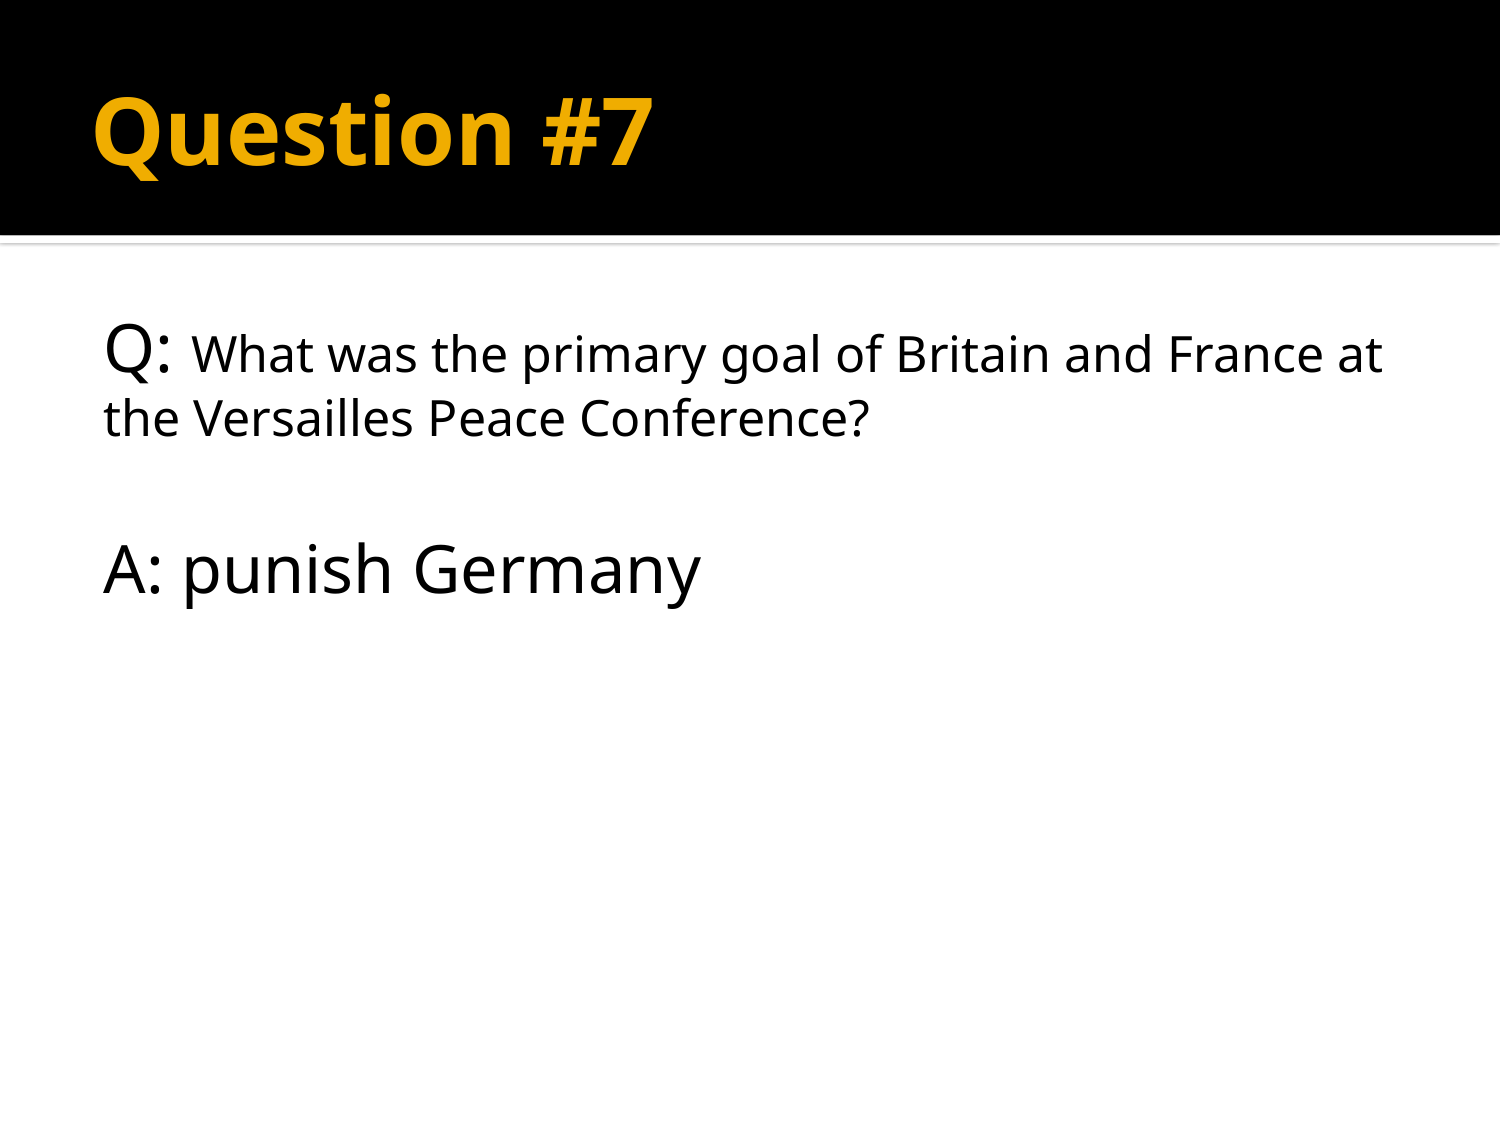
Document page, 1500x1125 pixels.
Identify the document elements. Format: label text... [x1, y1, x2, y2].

list Q: What was the primary goal of Britain and France at the Versailles Peace Conference? A: punish Germany [75, 291, 1425, 1050]
title Question #7 [75, 25, 1425, 231]
